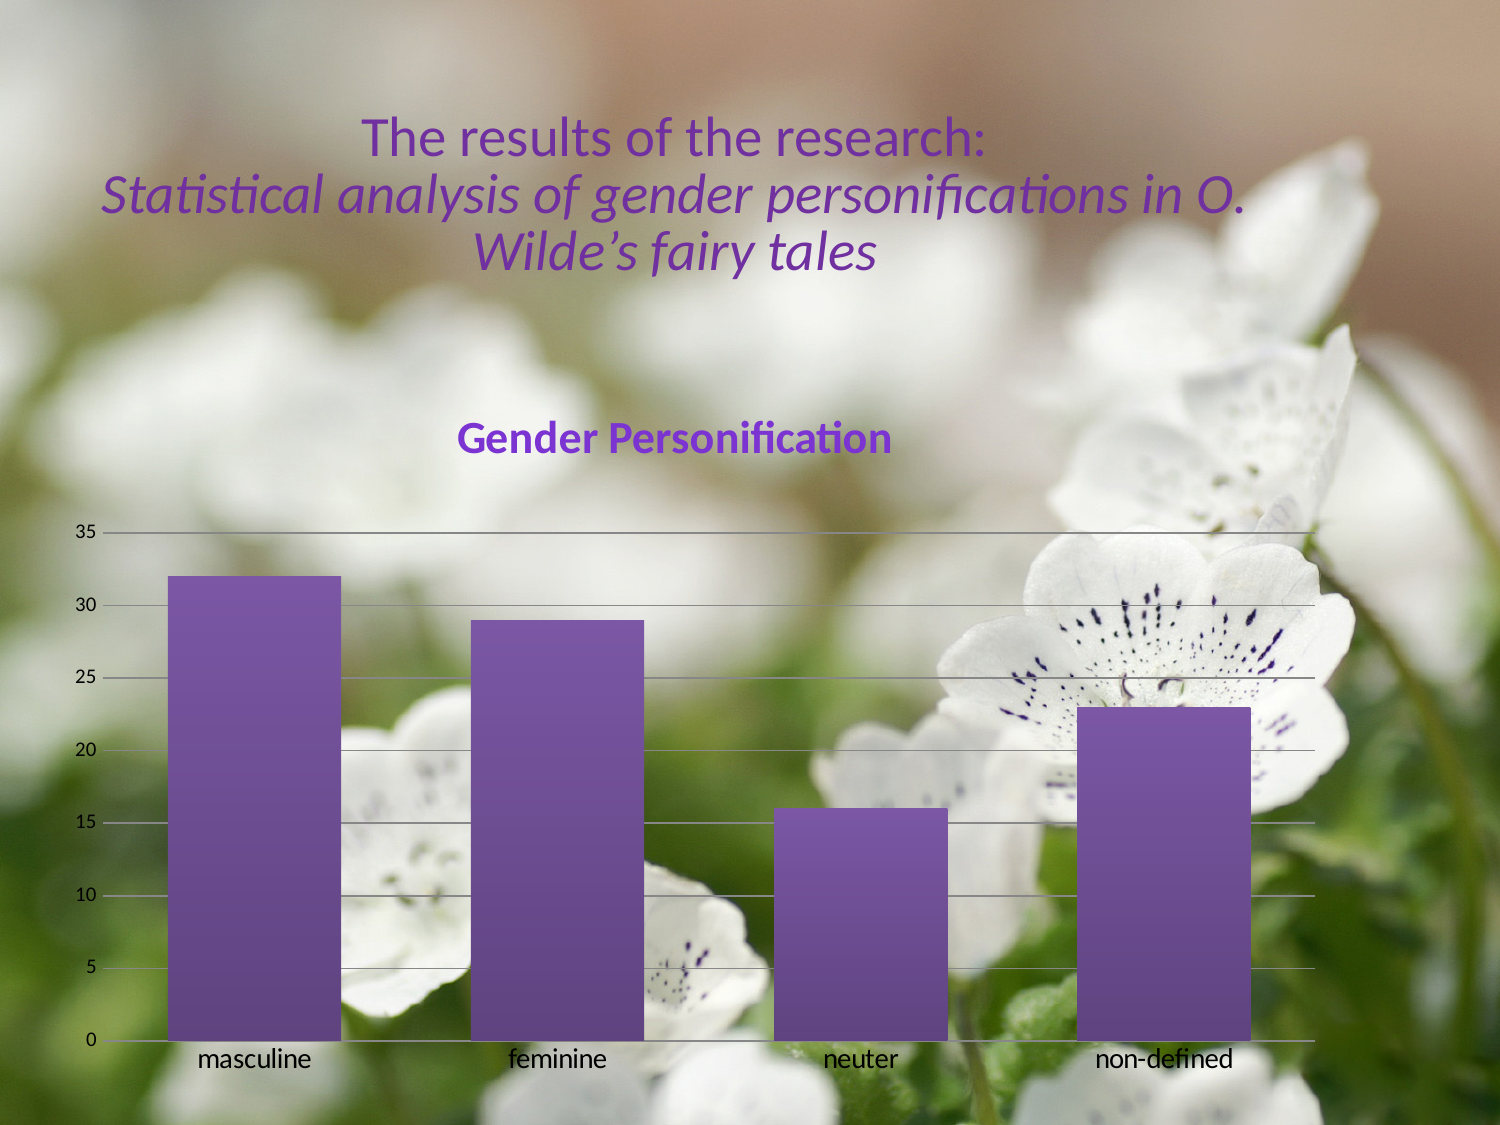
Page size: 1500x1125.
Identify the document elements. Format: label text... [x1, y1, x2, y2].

picture [0, 0, 1500, 1125]
chart [0, 382, 1351, 1125]
title The results of the research: Statistical analysis of gender personifications in O. Wilde’s fairy tales [0, 105, 1350, 293]
